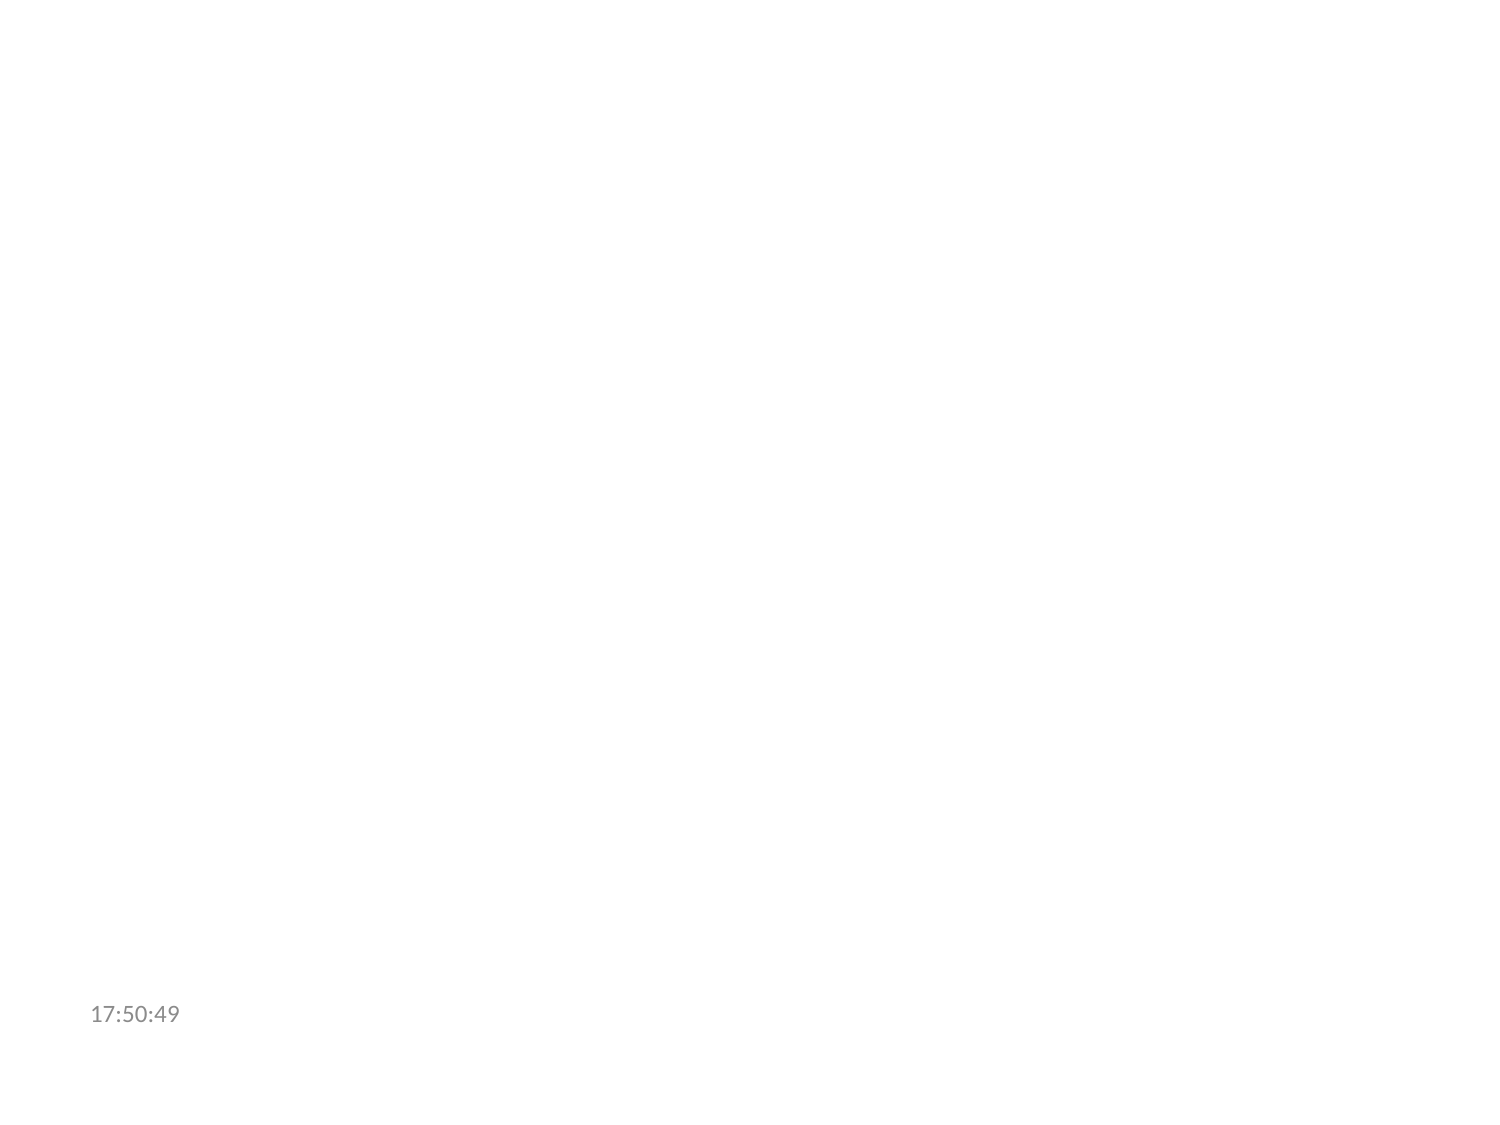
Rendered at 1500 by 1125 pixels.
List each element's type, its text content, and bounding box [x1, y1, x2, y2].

text_box 15:35:09 [75, 982, 425, 1043]
